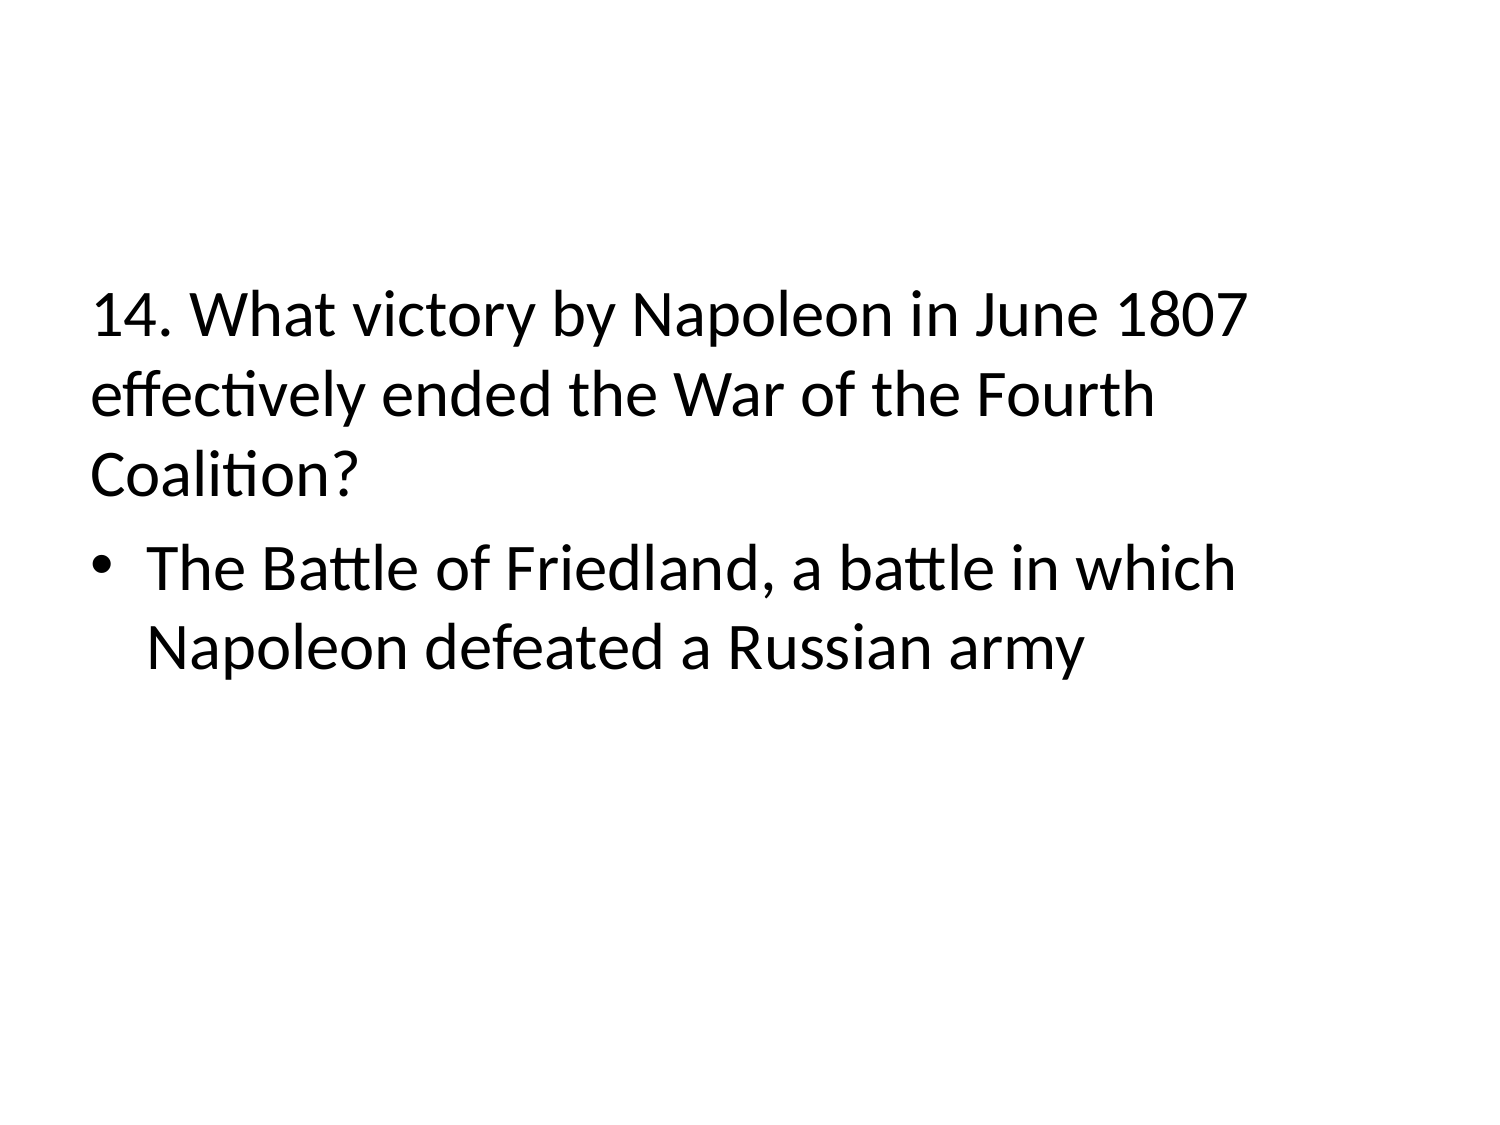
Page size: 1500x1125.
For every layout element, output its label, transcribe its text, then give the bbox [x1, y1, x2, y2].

list 14. What victory by Napoleon in June 1807 effectively ended the War of the Fourth Coalition? The Battle of Friedland, a battle in which Napoleon defeated a Russian army [75, 262, 1425, 1005]
